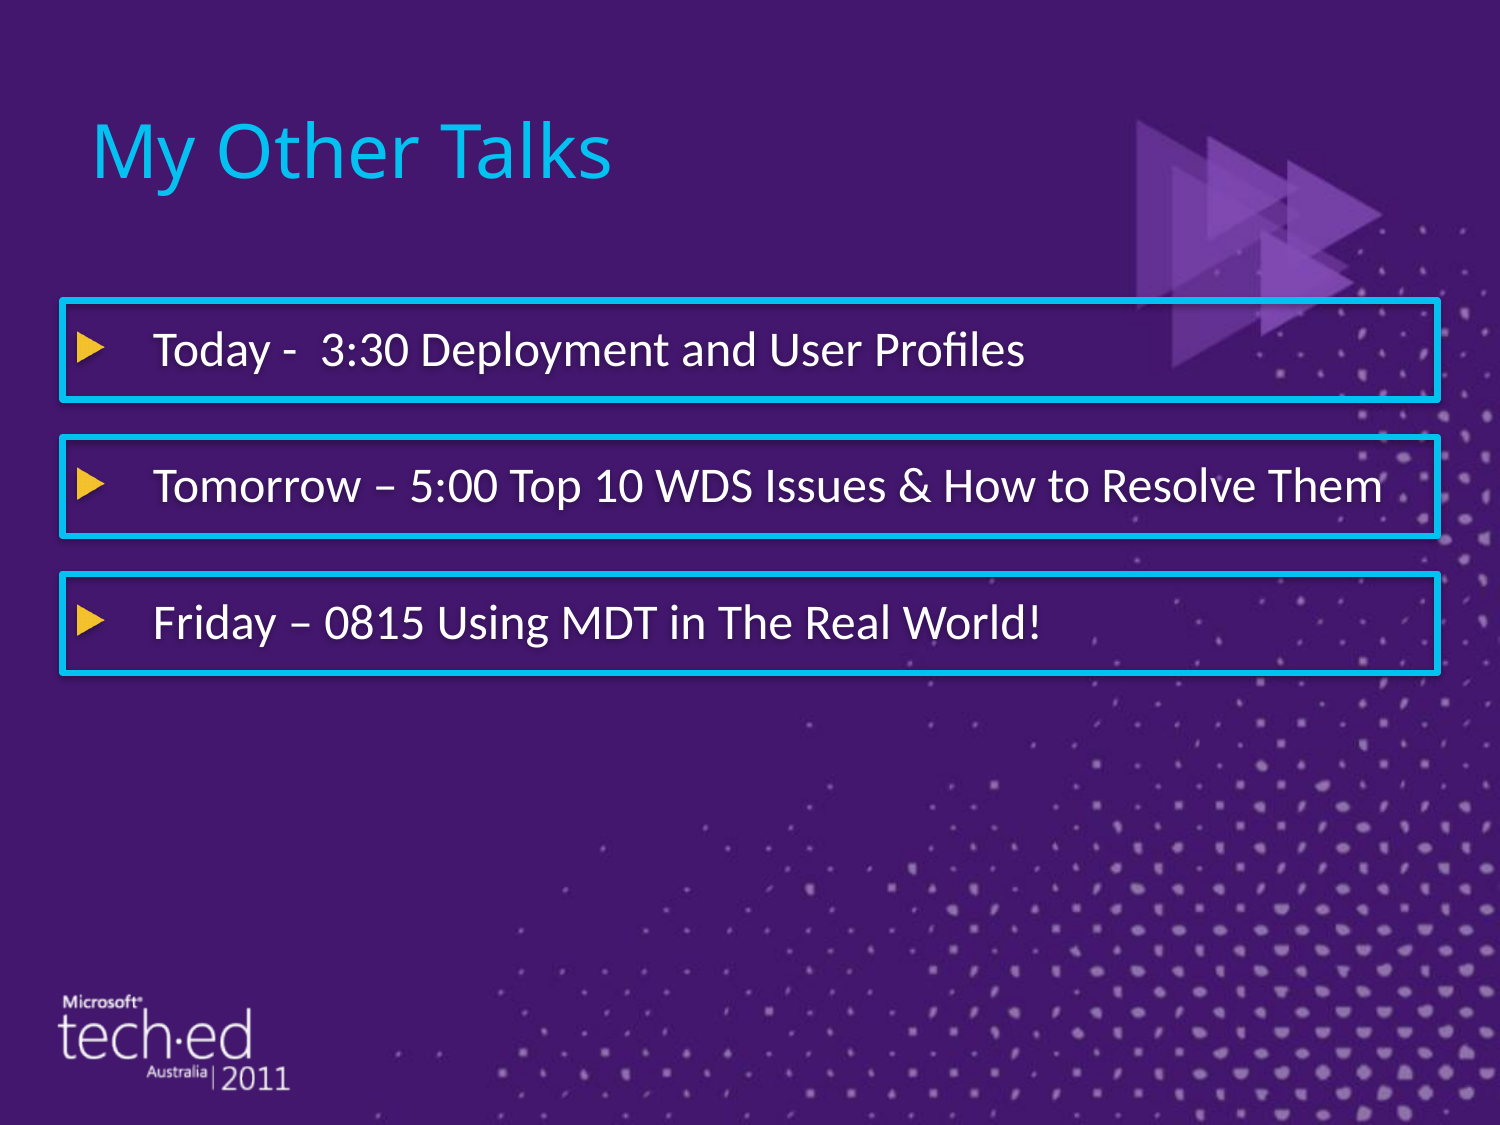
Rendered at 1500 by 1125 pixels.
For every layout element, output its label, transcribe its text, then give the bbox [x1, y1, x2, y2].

text_box Today - 3:30 Deployment and User Profiles [62, 300, 1438, 400]
text_box Tomorrow – 5:00 Top 10 WDS Issues & How to Resolve Them [62, 437, 1438, 537]
text_box Friday – 0815 Using MDT in The Real World! [62, 573, 1438, 673]
title My Other Talks [75, 54, 1425, 243]
picture [0, 0, 1500, 1125]
